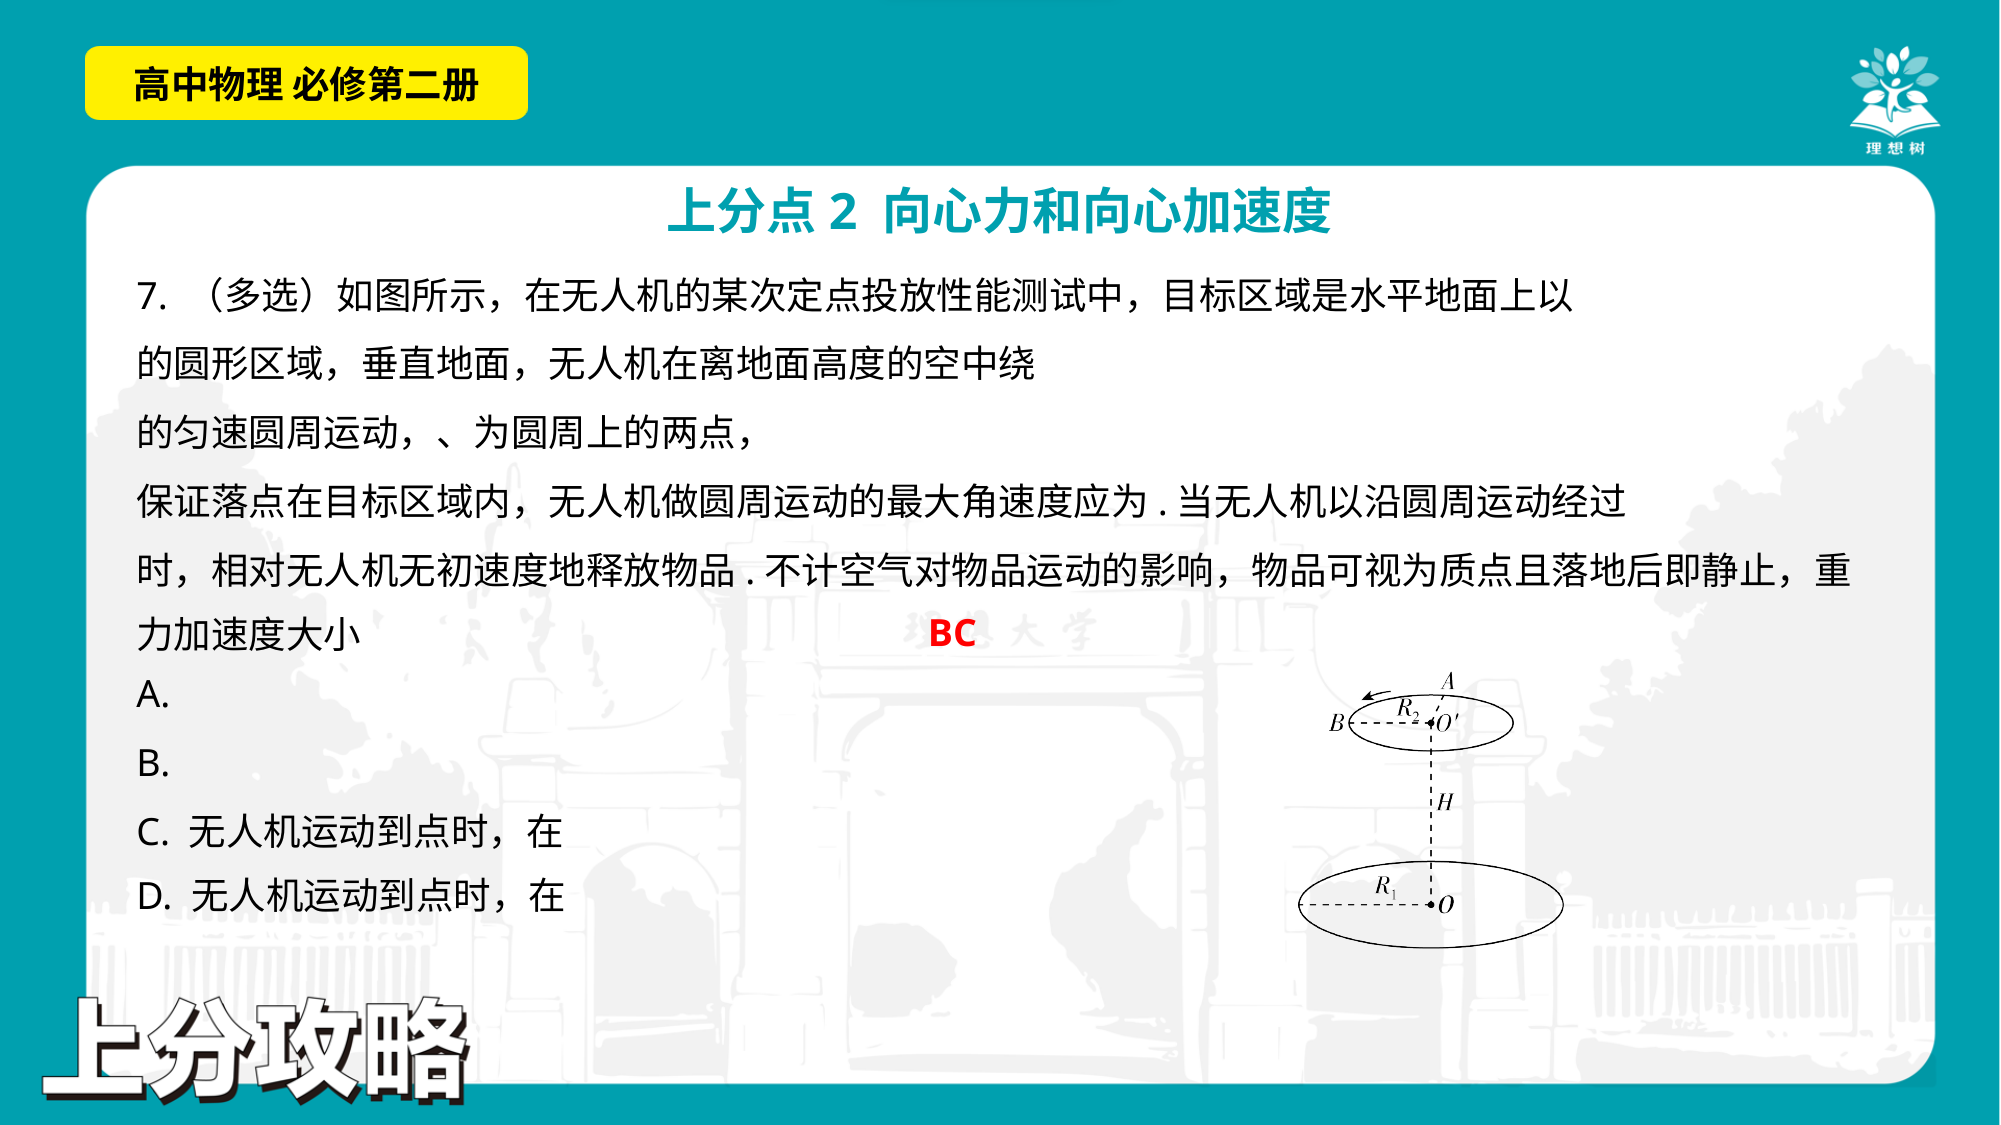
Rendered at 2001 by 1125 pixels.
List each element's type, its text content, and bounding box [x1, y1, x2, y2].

picture [0, 0, 2000, 1125]
text_box BC [911, 589, 994, 648]
